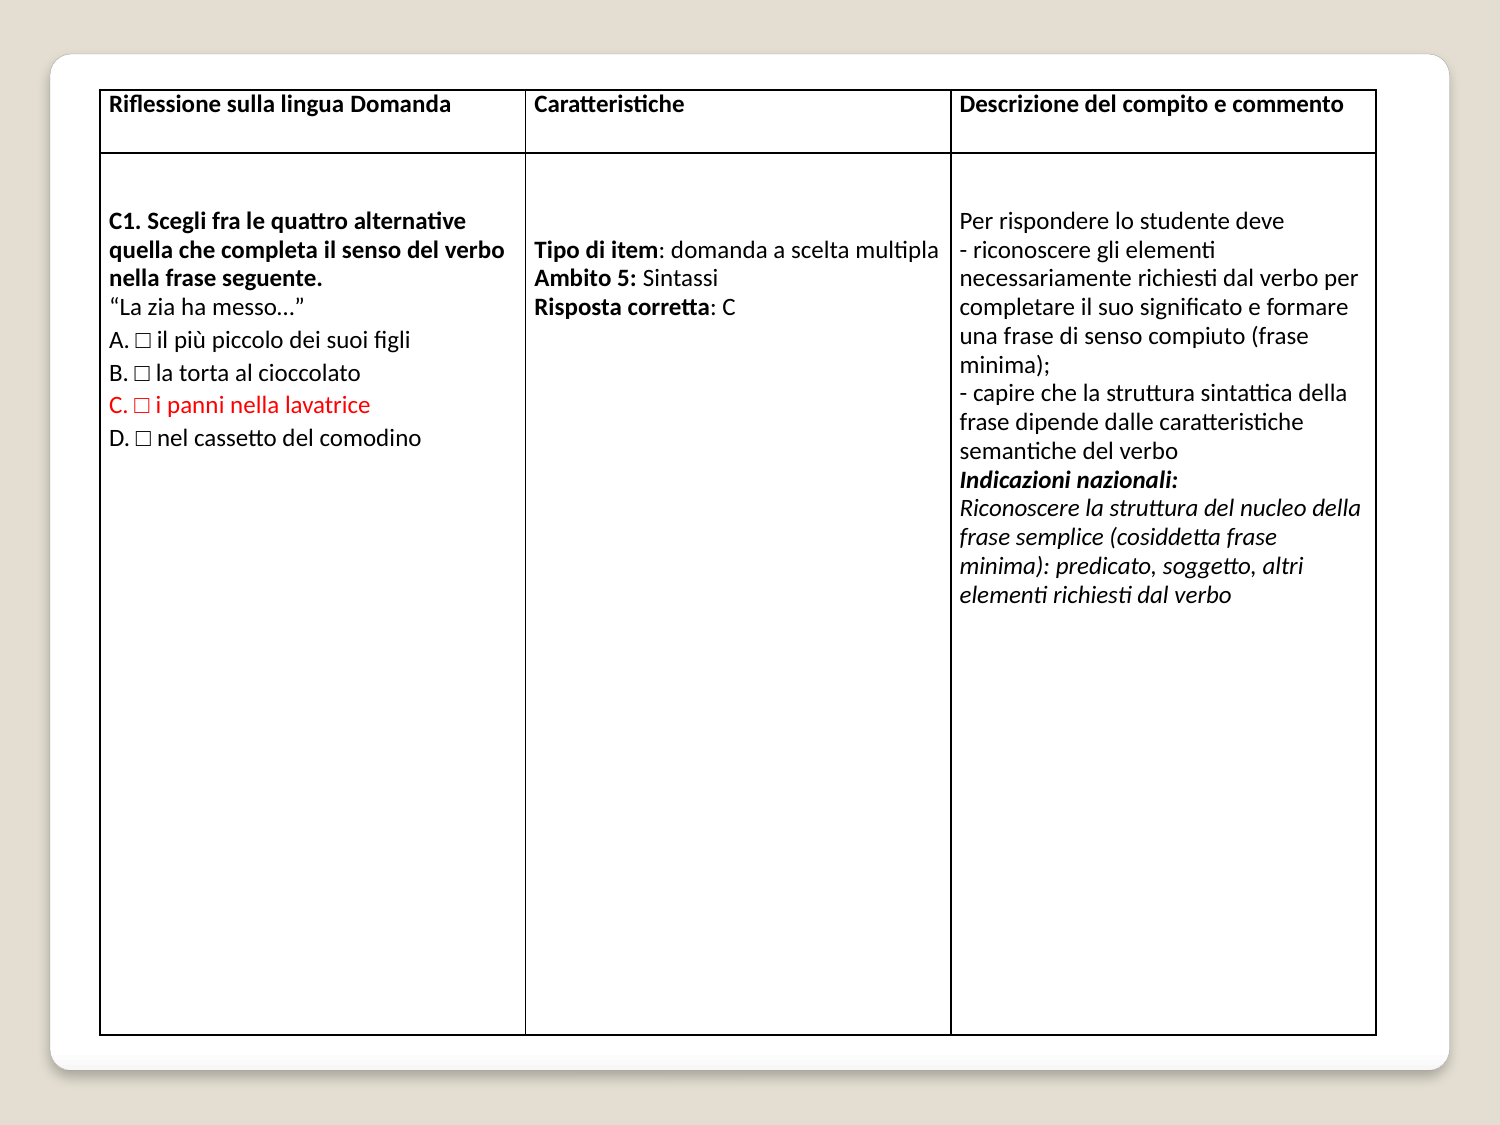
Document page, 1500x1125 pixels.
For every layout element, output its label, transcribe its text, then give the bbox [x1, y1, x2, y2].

table_header Riflessione sulla lingua Domanda [101, 91, 525, 152]
table_header Descrizione del compito e commento [952, 91, 1375, 152]
table_header Caratteristiche [526, 91, 950, 152]
table_cell Tipo di item: domanda a scelta multipla Ambito 5: Sintassi Risposta corretta: C [526, 154, 950, 1034]
table_cell Per rispondere lo studente deve - riconoscere gli elementi necessariamente richiesti dal verbo per completare il suo significato e formare una frase di senso compiuto (frase minima); - capire che la struttura sintattica della frase dipende dalle caratteristiche semantiche del verbo Indicazioni nazionali: Riconoscere la struttura del nucleo della frase semplice (cosiddetta frase minima): predicato, soggetto, altri elementi richiesti dal verbo [952, 154, 1375, 1034]
table_cell C1. Scegli fra le quattro alternative quella che completa il senso del verbo nella frase seguente. “La zia ha messo…” A. □ il più piccolo dei suoi figli B. □ la torta al cioccolato C. □ i panni nella lavatrice D. □ nel cassetto del comodino [101, 154, 525, 1034]
